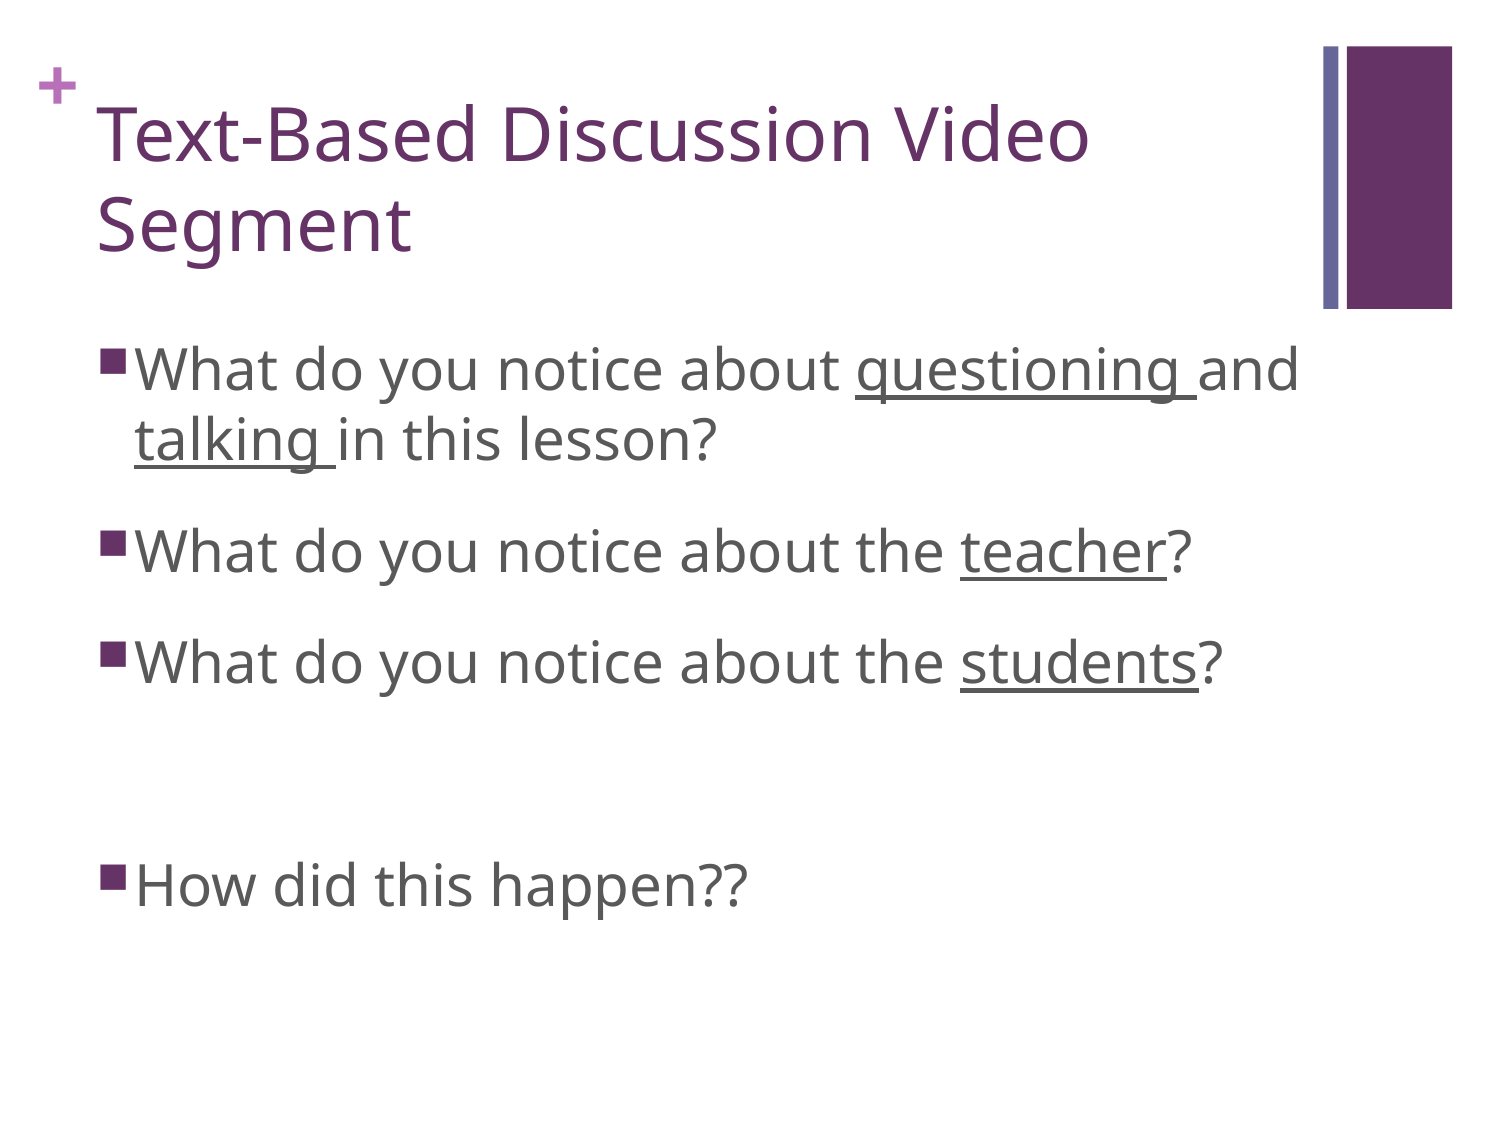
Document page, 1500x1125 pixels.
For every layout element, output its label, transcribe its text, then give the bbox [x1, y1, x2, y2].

title Text-Based Discussion Video Segment [81, 79, 1322, 263]
list What do you notice about questioning and talking in this lesson? What do you notice about the teacher? What do you notice about the students? How did this happen?? [81, 324, 1322, 1005]
